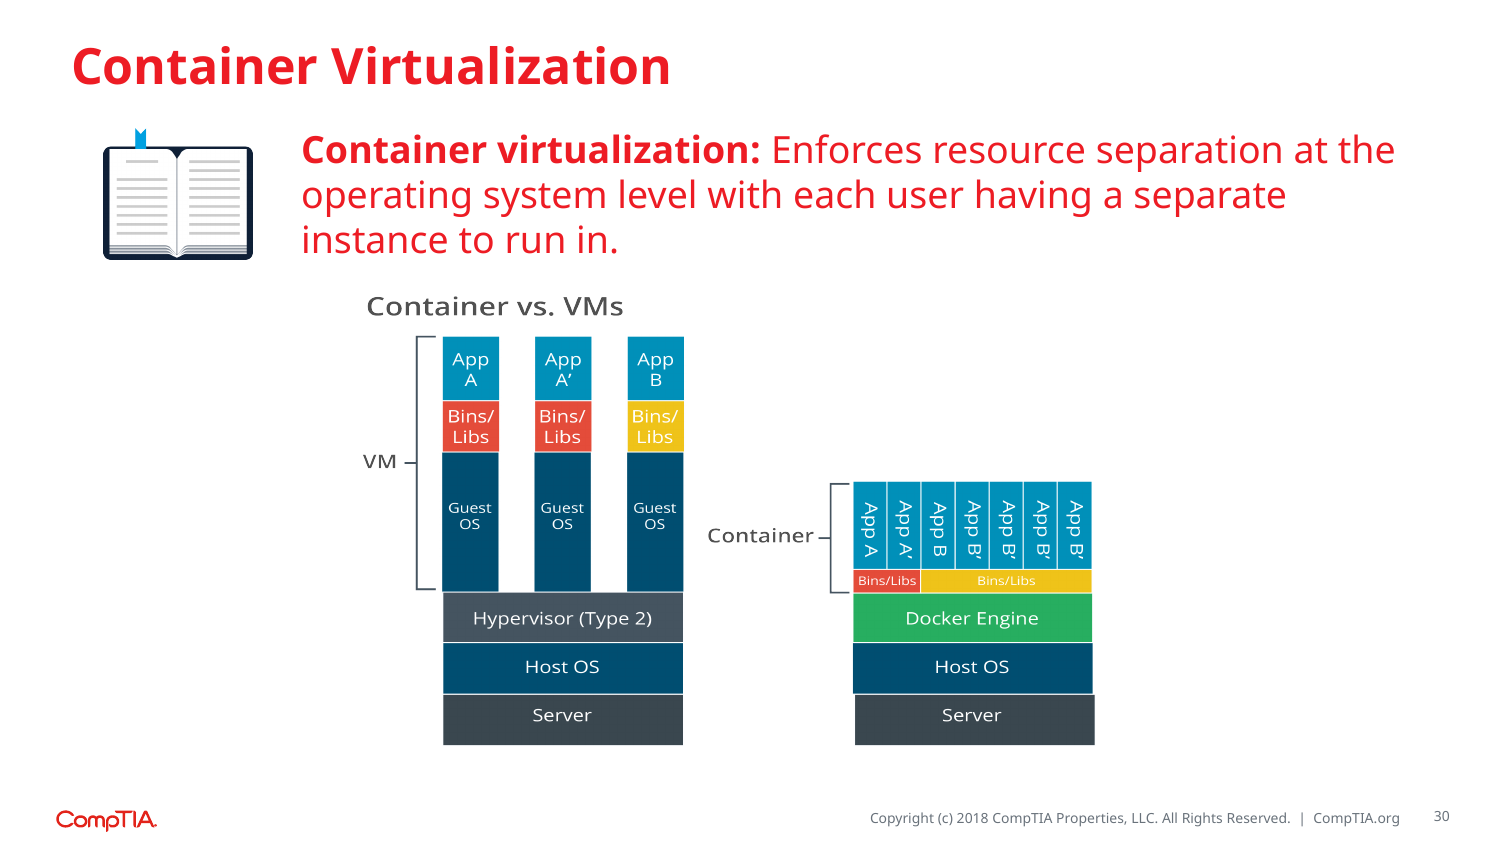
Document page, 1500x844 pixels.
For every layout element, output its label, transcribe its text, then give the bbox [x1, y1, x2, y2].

list Container virtualization: Enforces resource separation at the operating system level with each user having a separate instance to run in. [285, 119, 1444, 213]
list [337, 278, 1163, 764]
picture [103, 128, 253, 260]
title Container Virtualization [56, 12, 1444, 117]
slide_number 30 [1407, 800, 1450, 835]
